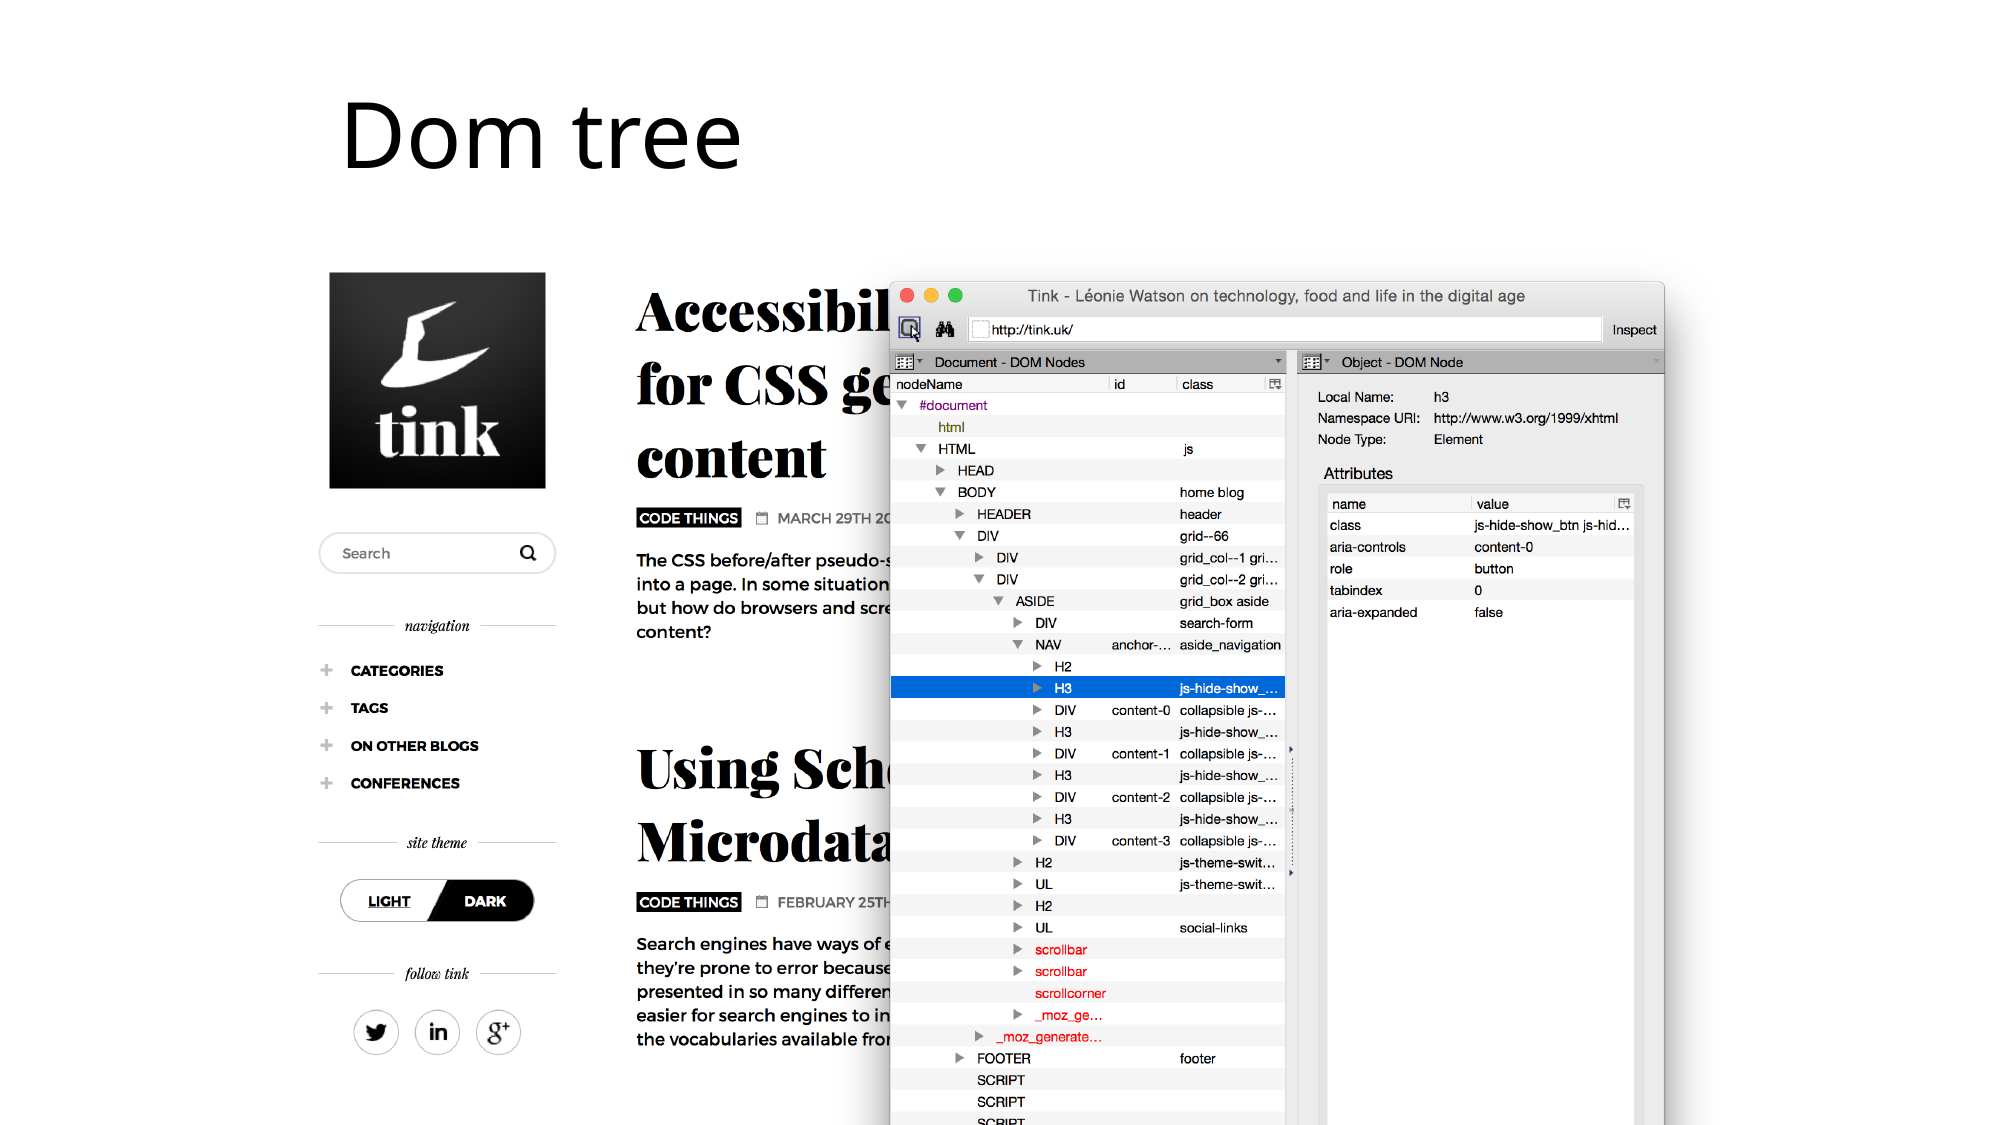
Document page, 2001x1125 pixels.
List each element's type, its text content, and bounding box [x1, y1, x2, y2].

text_box [249, 0, 1751, 1125]
title Dom tree [324, 45, 1675, 233]
picture [249, 219, 1732, 1125]
